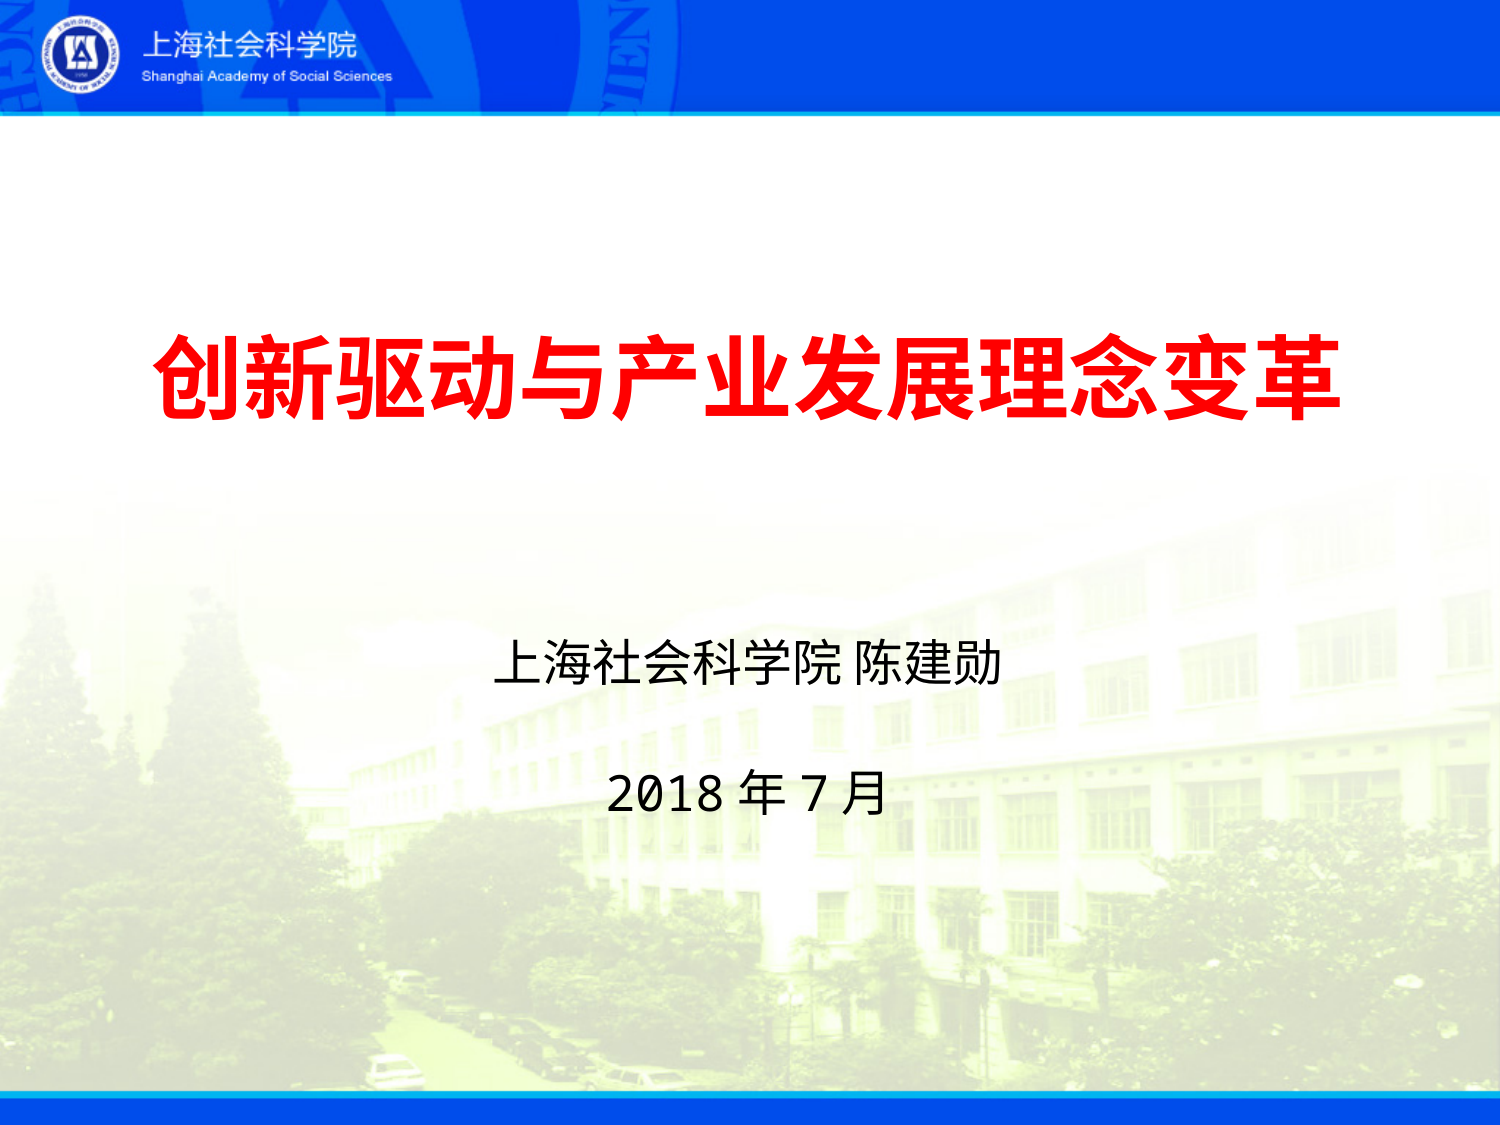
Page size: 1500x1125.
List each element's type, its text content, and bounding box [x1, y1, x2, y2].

picture [0, 1099, 1500, 1125]
subtitle 创新驱动与产业发展理念变革 上海社会科学院 陈建勋 2018年7月 [0, 125, 1500, 1095]
picture [0, 0, 1500, 125]
